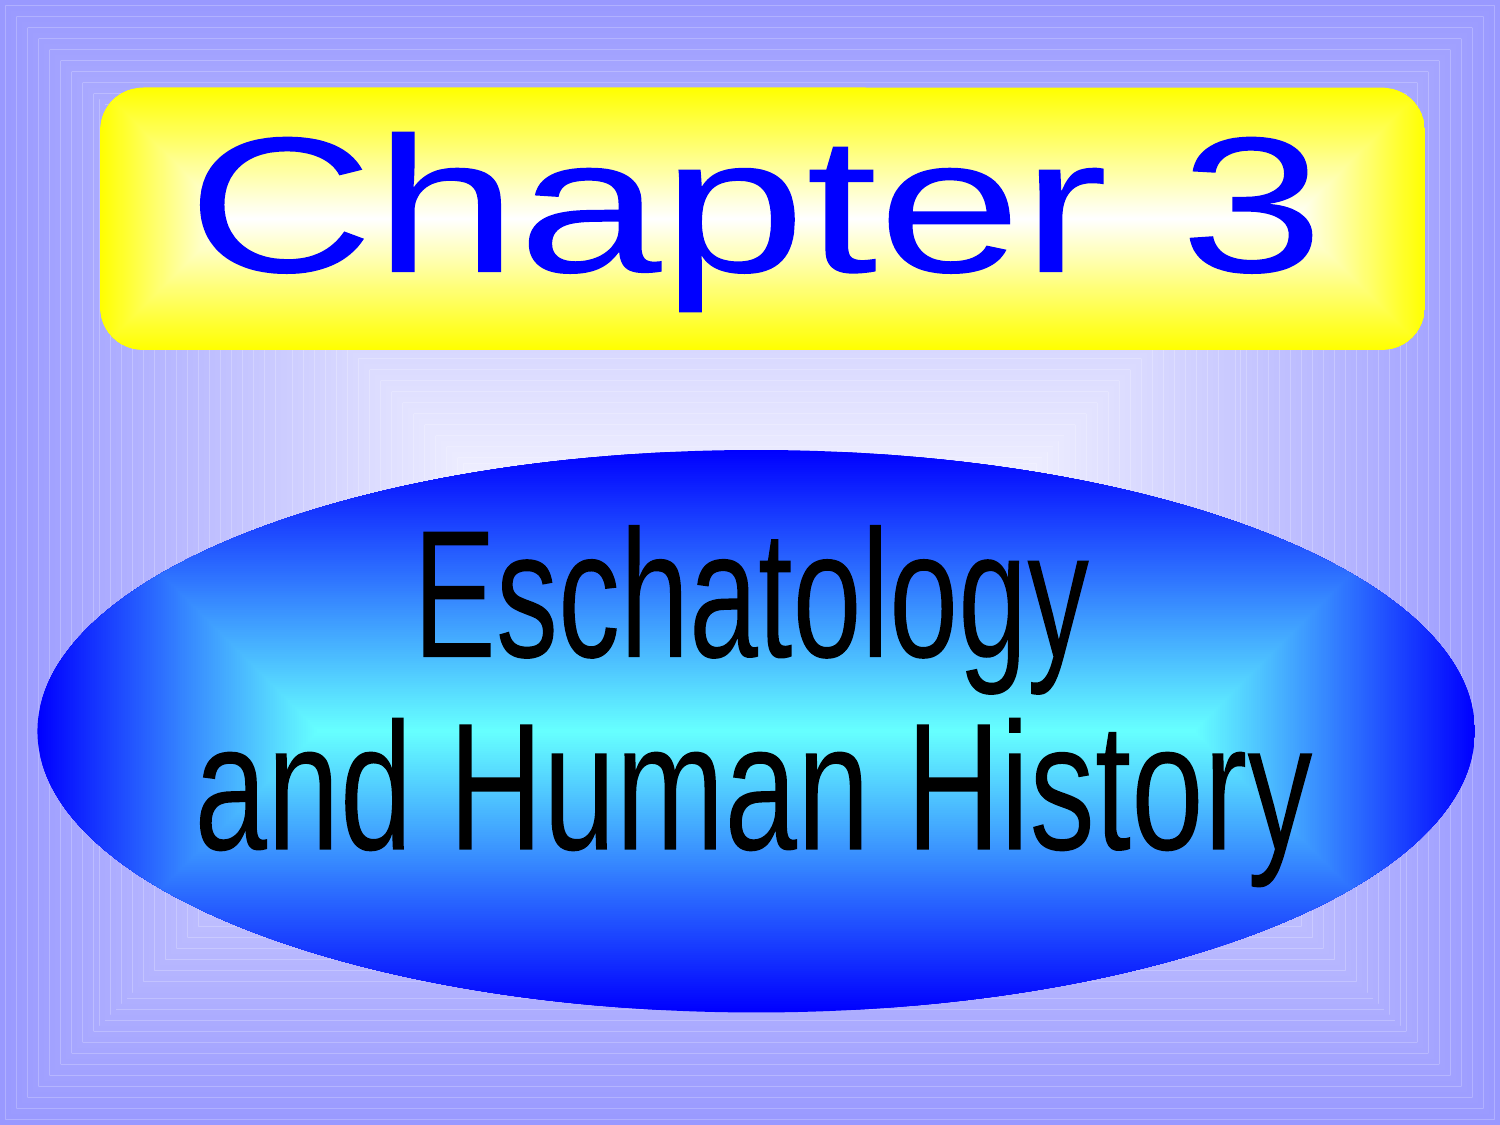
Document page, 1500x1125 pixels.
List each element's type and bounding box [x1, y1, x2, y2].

text_box [37, 449, 1475, 1013]
text_box [99, 87, 1426, 351]
